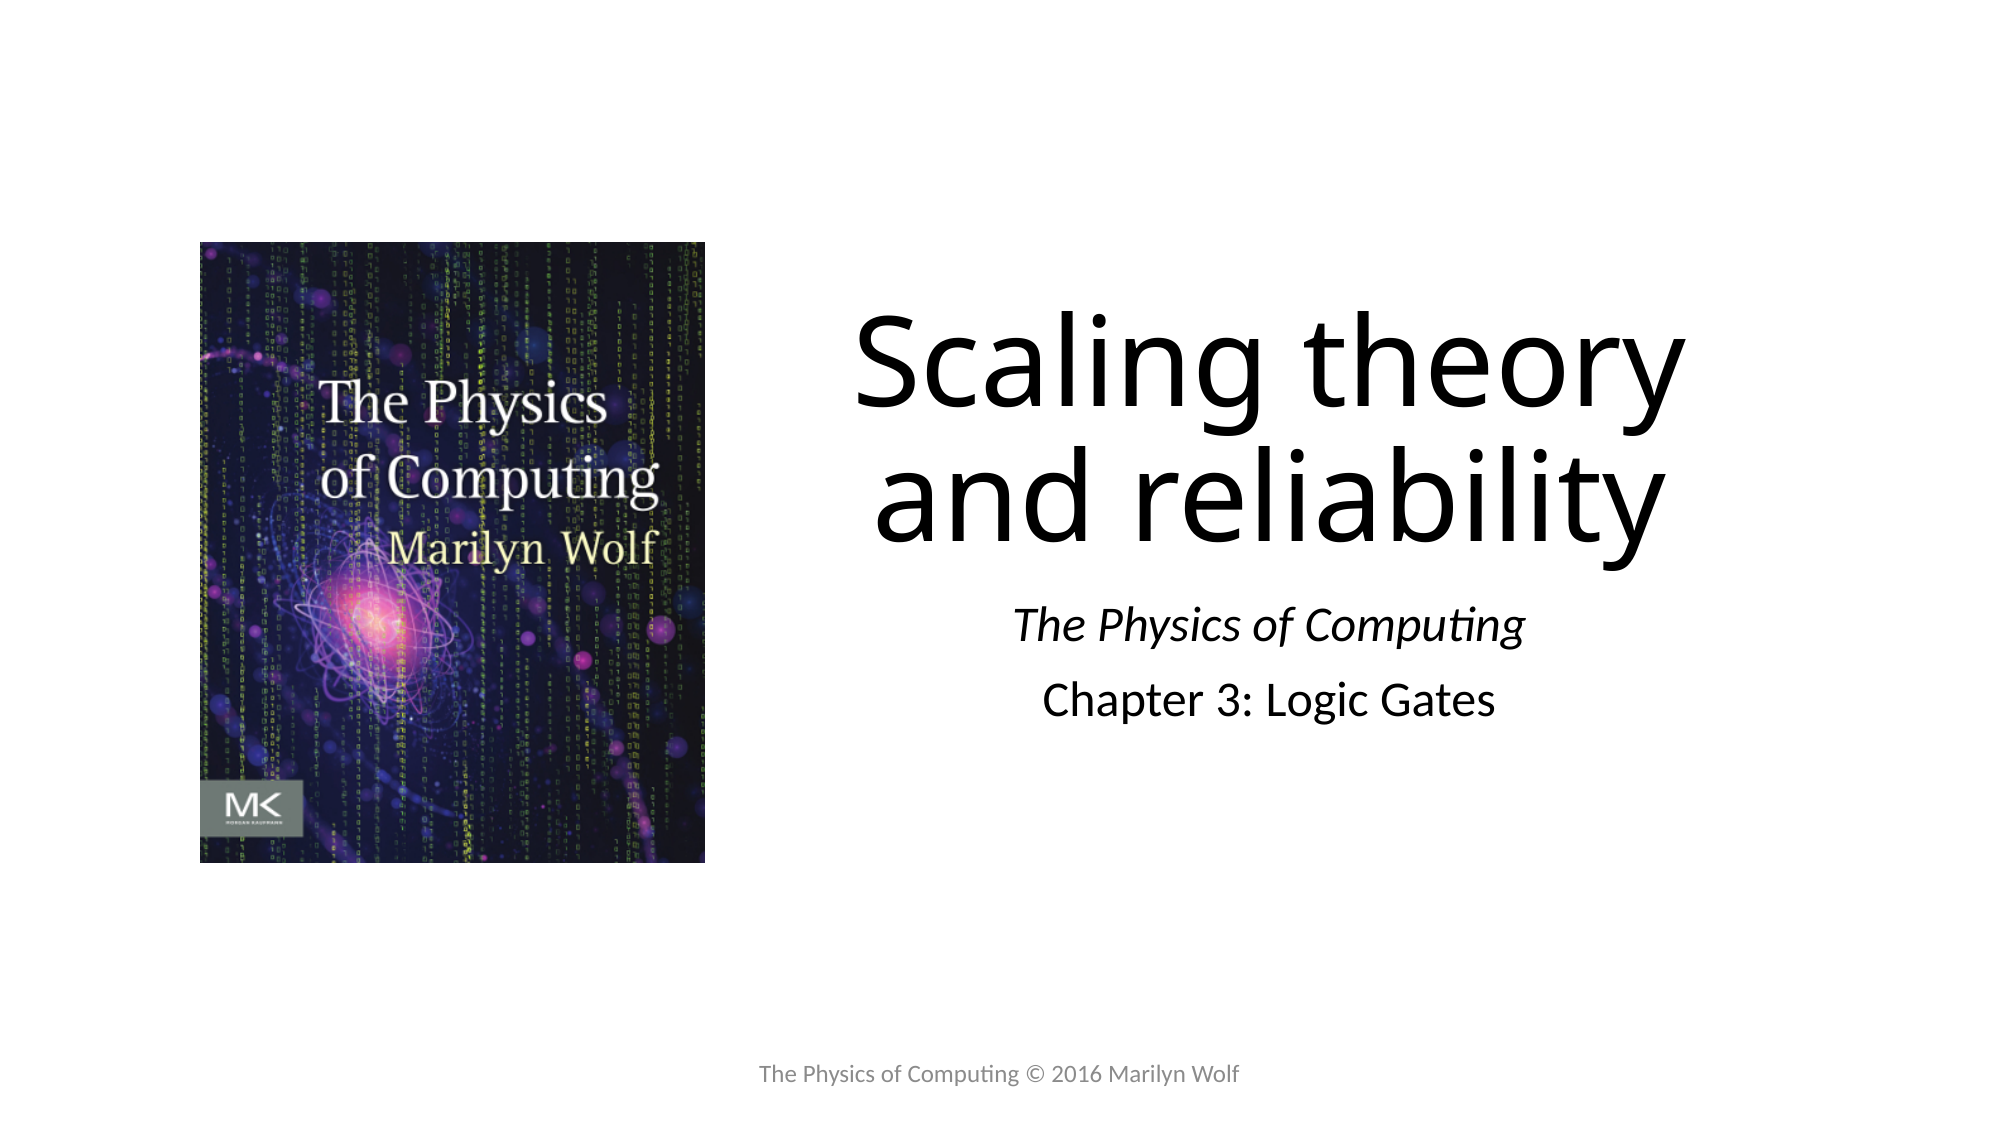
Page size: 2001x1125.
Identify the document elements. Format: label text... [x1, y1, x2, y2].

picture [200, 242, 705, 863]
footer The Physics of Computing © 2016 Marilyn Wolf [662, 1042, 1338, 1103]
subtitle The Physics of Computing Chapter 3: Logic Gates [788, 590, 1750, 863]
title Scaling theory and reliability [788, 184, 1750, 576]
